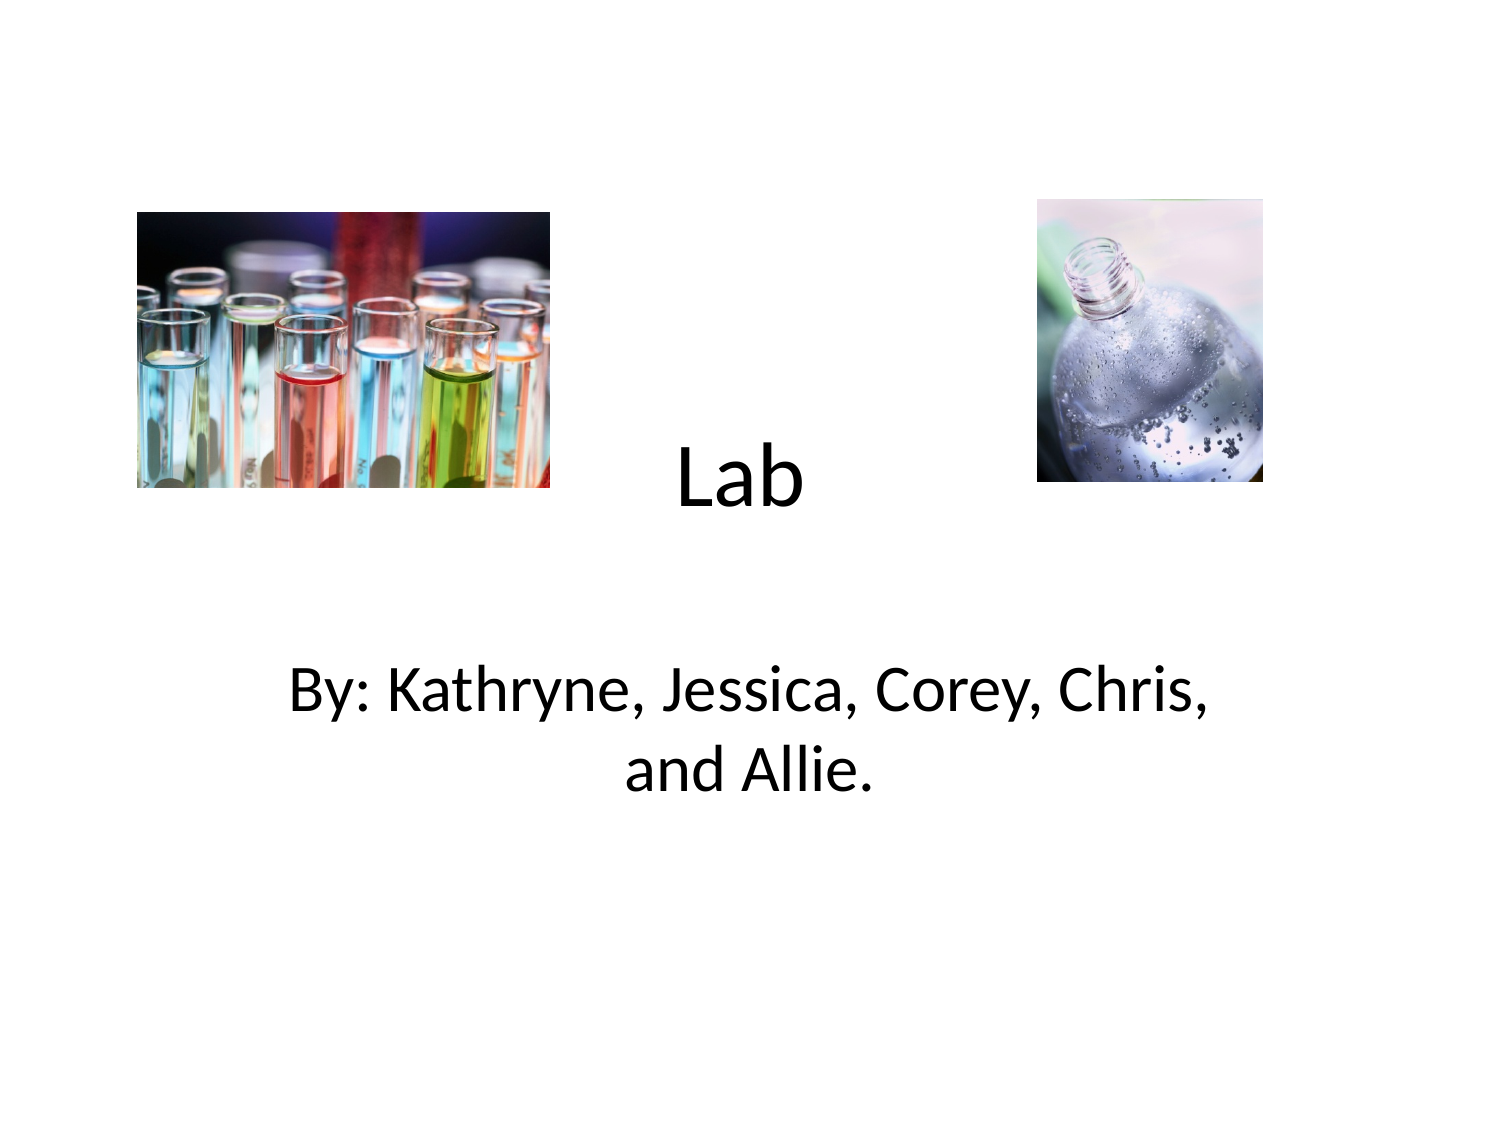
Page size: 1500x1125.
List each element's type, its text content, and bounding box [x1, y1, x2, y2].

title Lab [112, 349, 1388, 591]
subtitle By: Kathryne, Jessica, Corey, Chris, and Allie. [225, 637, 1275, 925]
picture [1037, 199, 1263, 482]
picture [137, 212, 551, 488]
